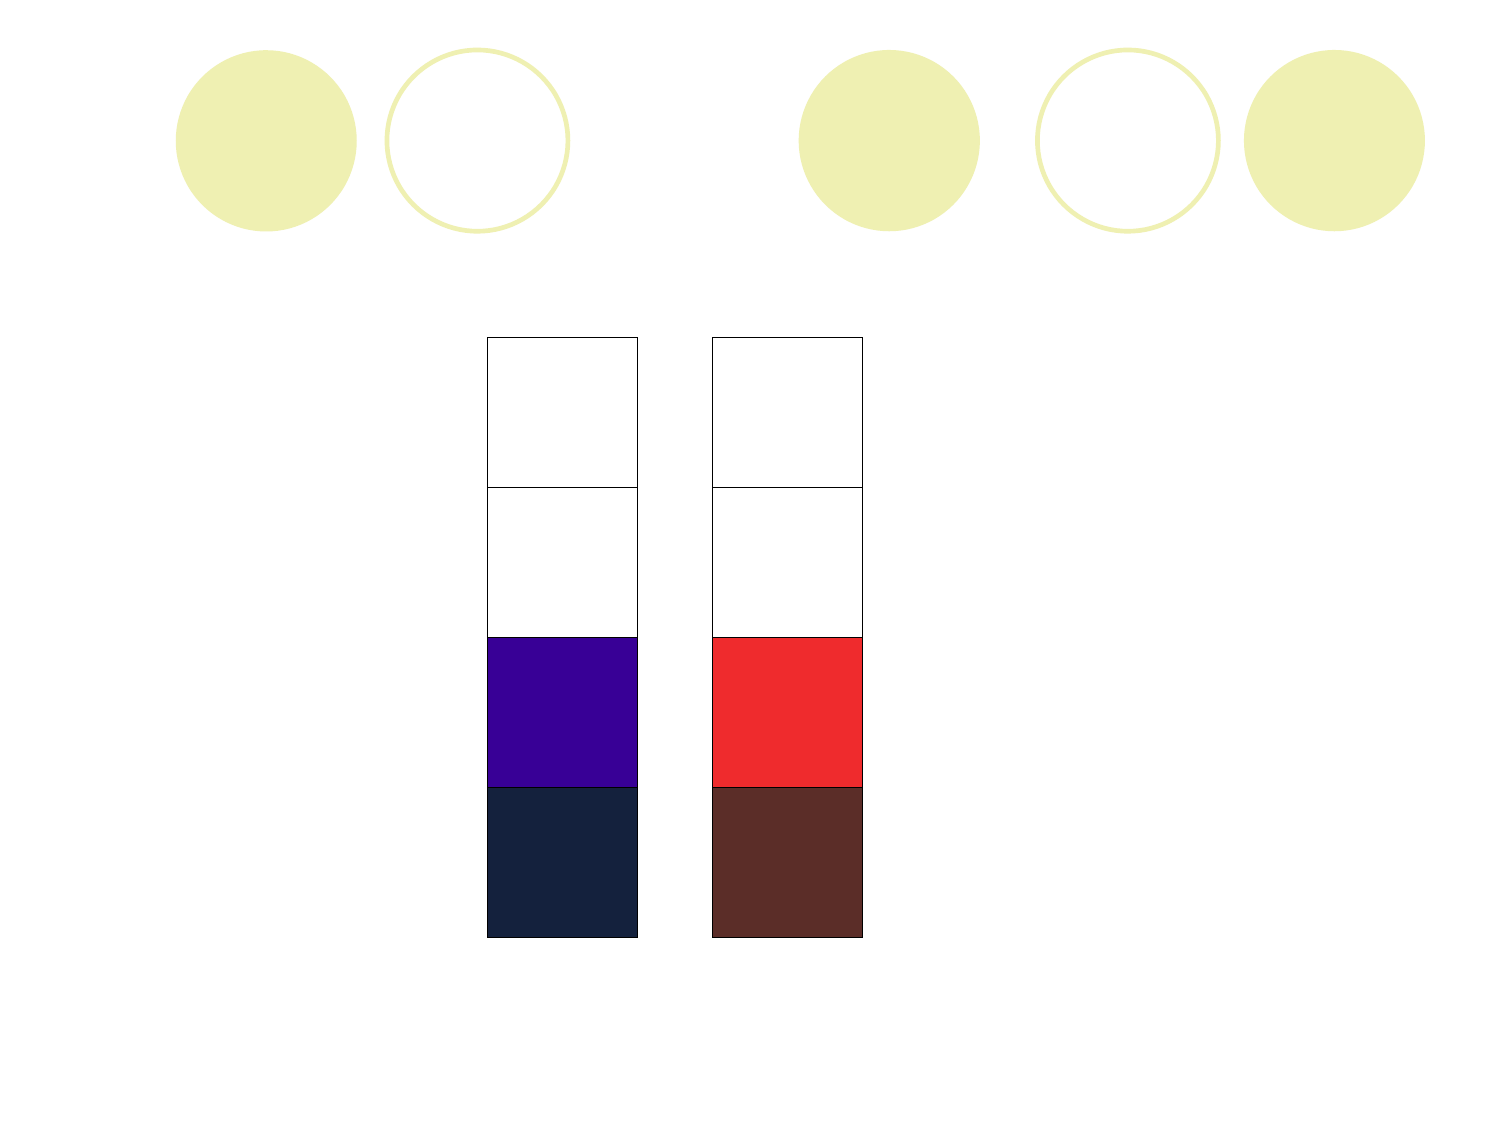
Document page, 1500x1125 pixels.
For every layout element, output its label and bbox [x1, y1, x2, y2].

text_box [487, 337, 638, 938]
text_box [712, 337, 863, 938]
